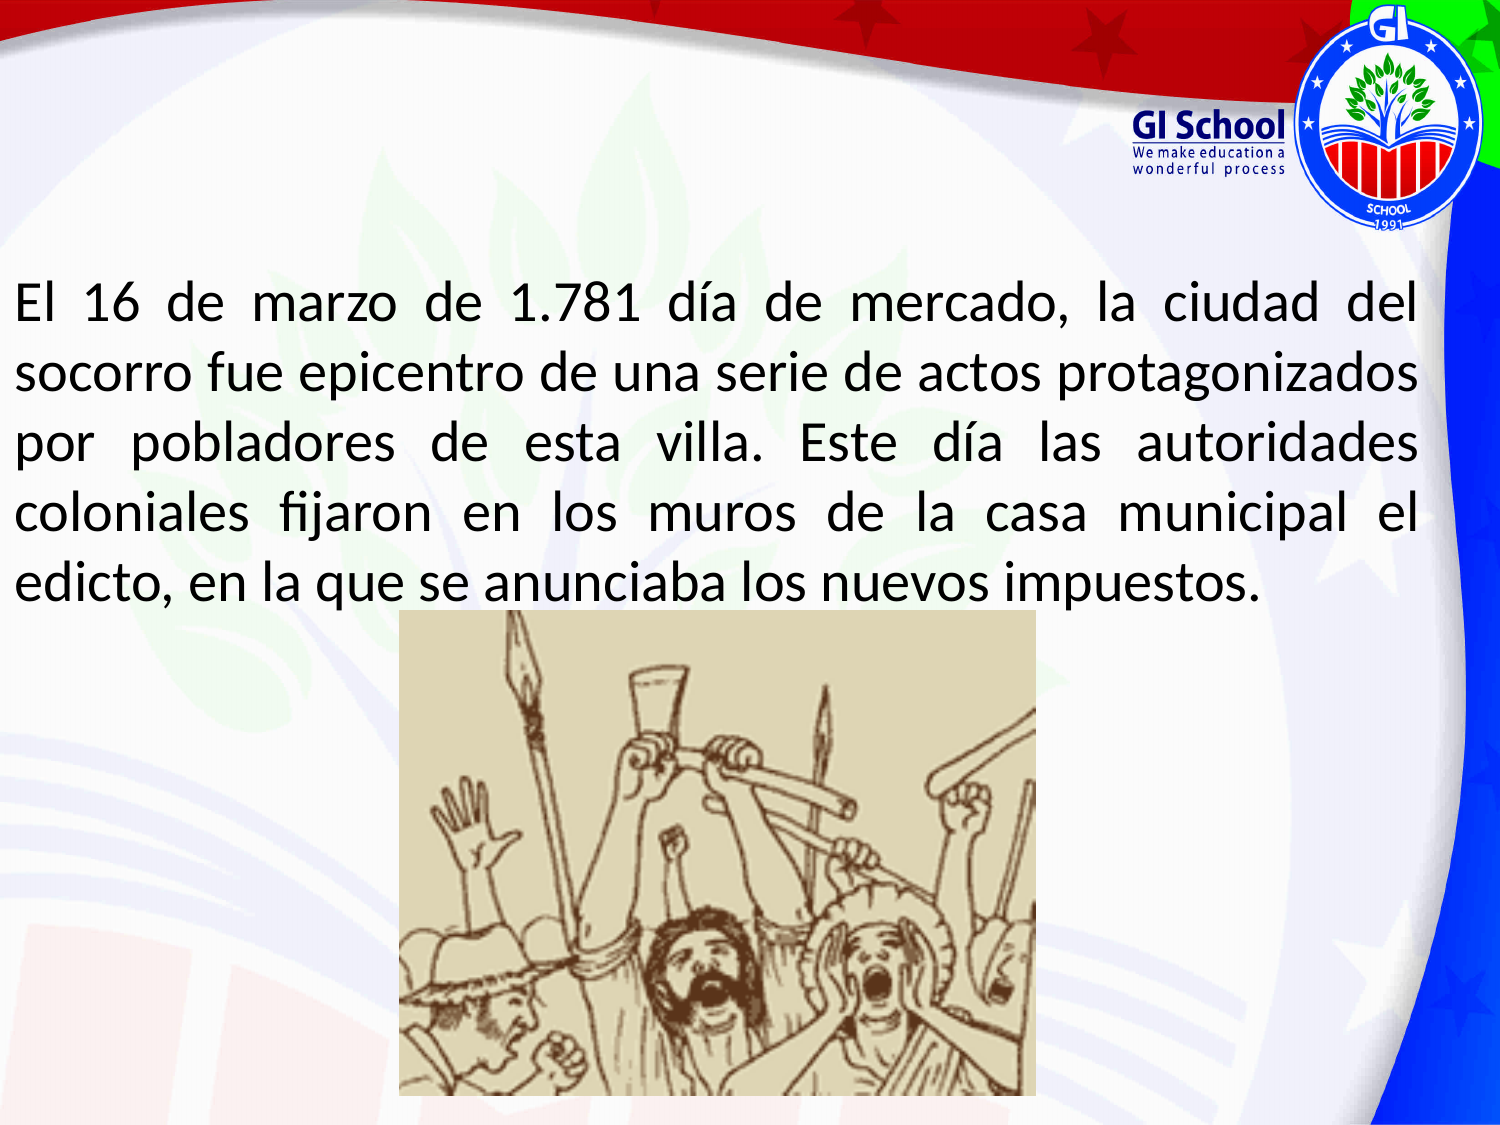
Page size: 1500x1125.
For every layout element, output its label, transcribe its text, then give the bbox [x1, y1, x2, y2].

text_box El 16 de marzo de 1.781 día de mercado, la ciudad del socorro fue epicentro de una serie de actos protagonizados por pobladores de esta villa. Este día las autoridades coloniales fijaron en los muros de la casa municipal el edicto, en la que se anunciaba los nuevos impuestos. [0, 255, 1436, 620]
picture [0, 0, 1500, 1125]
